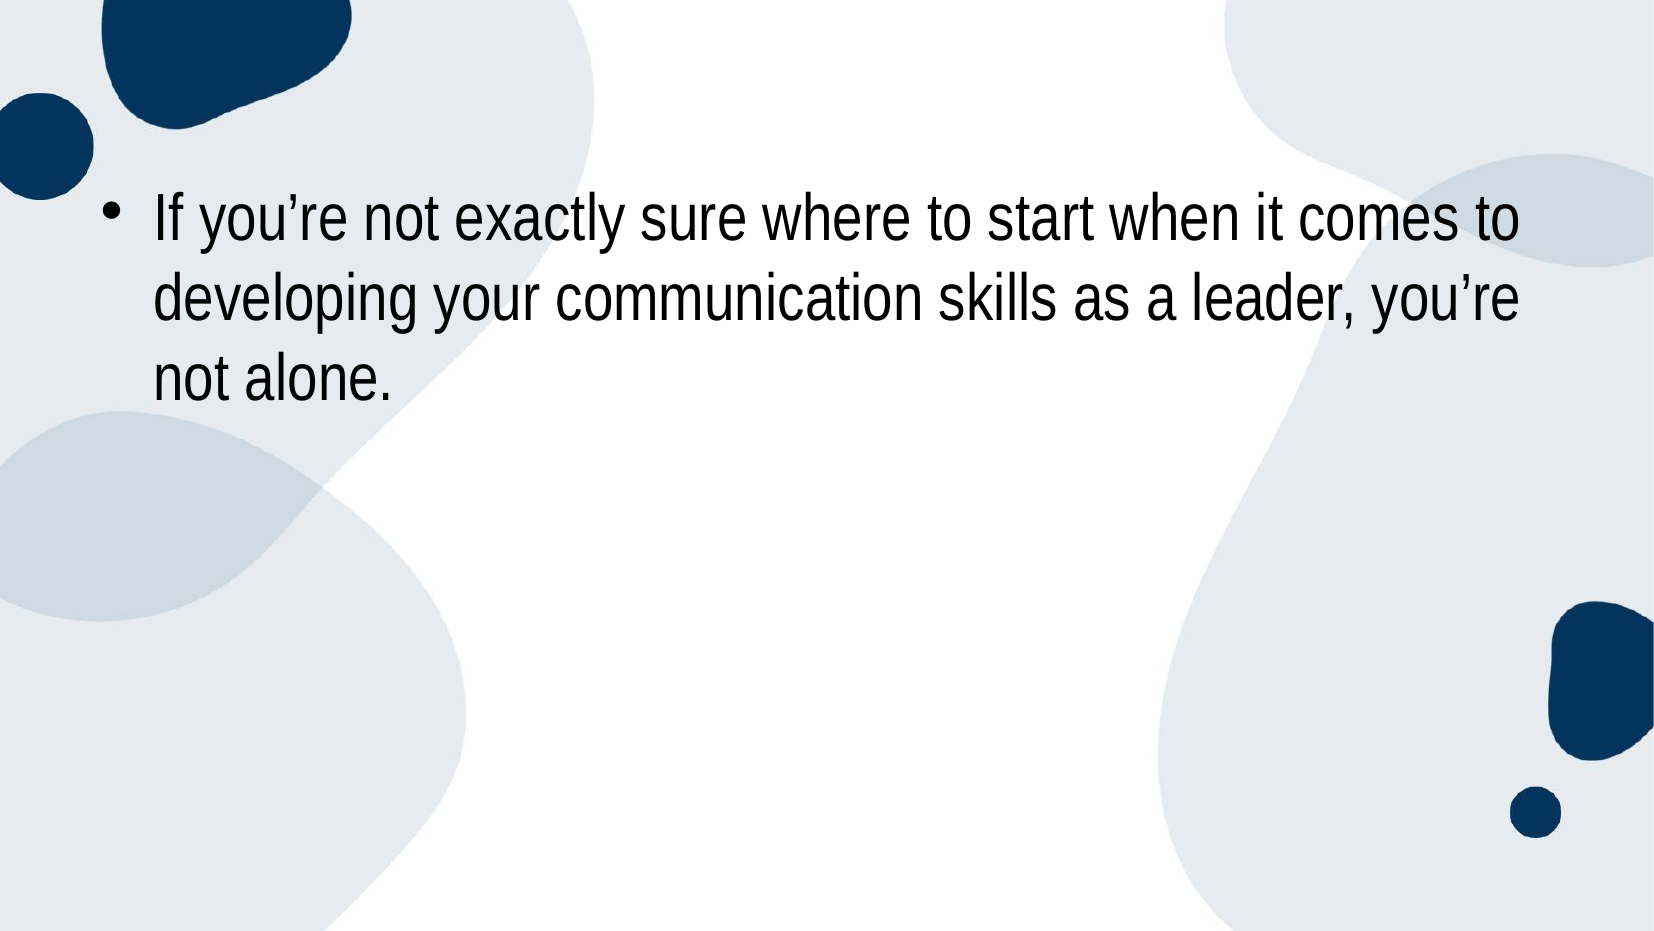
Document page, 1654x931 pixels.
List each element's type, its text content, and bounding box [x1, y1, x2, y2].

picture [0, 0, 1654, 931]
list If you’re not exactly sure where to start when it comes to developing your communication skills as a leader, you’re not alone. [82, 173, 1571, 757]
